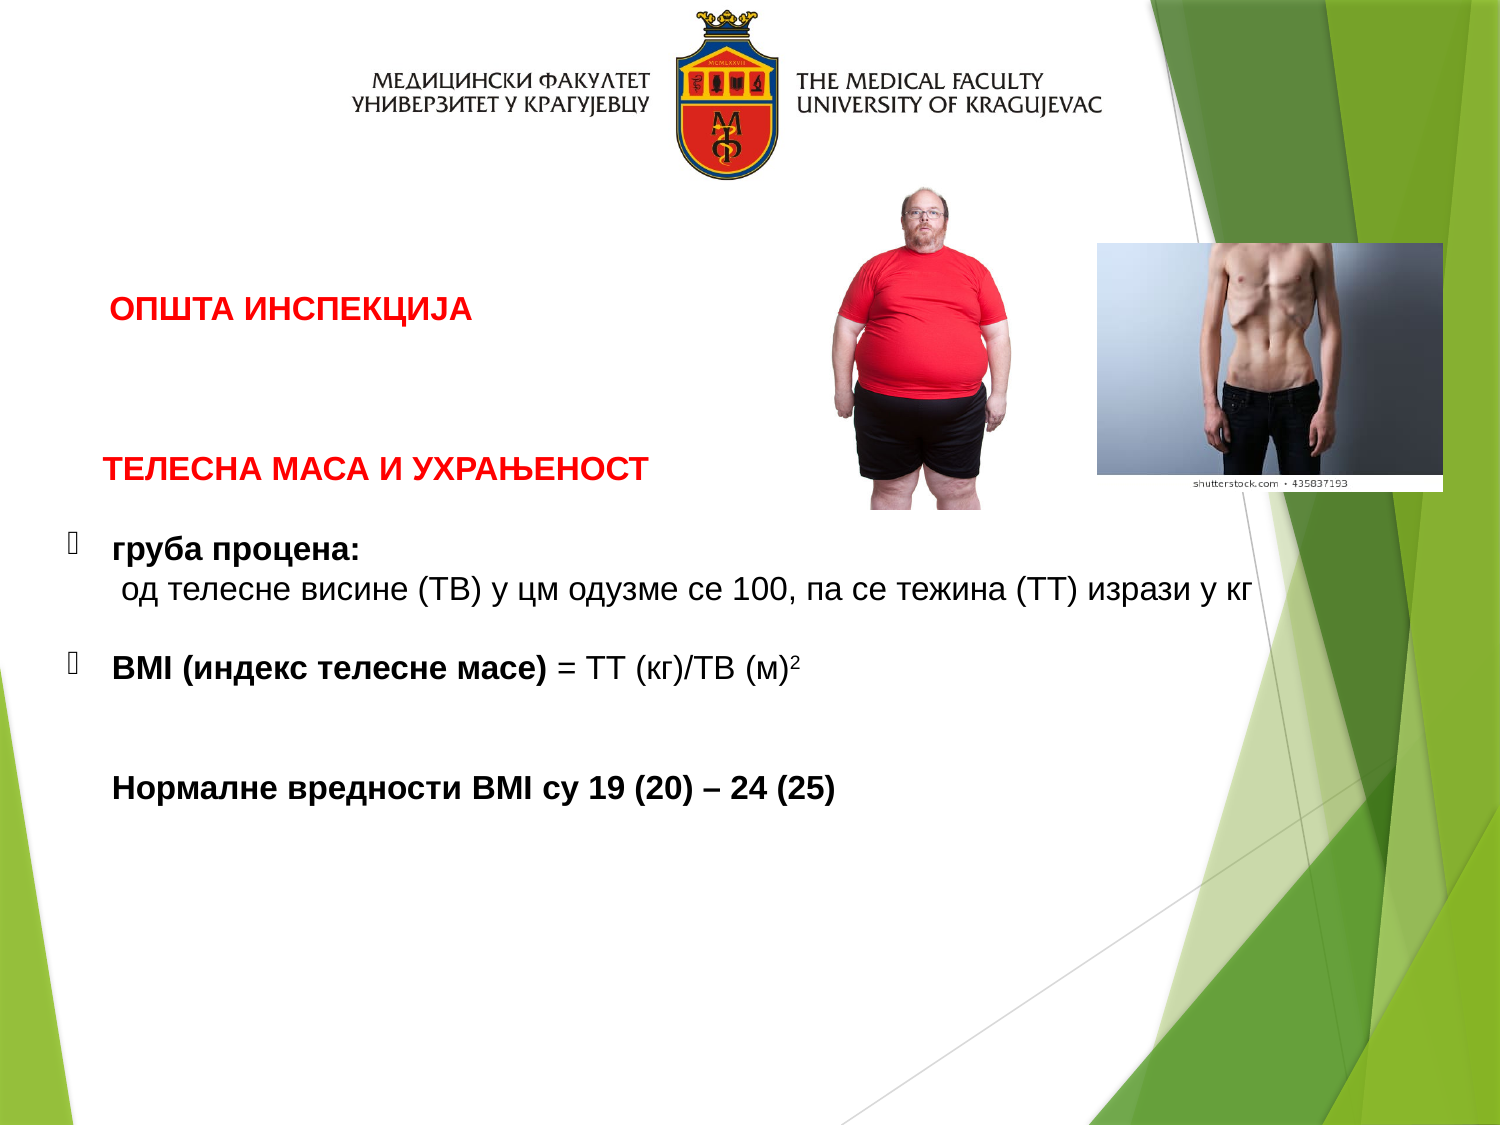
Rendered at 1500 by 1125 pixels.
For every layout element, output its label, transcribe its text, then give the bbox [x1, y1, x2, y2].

text_box ОПШТА ИНСПЕКЦИЈА ТЕЛЕСНА МАСА И УХРАЊЕНОСТ груба процена: од телесне висине (ТВ) у цм одузме се 100, па се тежина (ТТ) изрази у кг BMI (индекс телесне масе) = ТТ (кг)/ТВ (м)2 Нормалне вредности BMI су 19 (20) – 24 (25) [0, 70, 1443, 984]
picture [1096, 242, 1444, 492]
picture [328, 0, 1125, 70]
picture [820, 160, 1035, 511]
